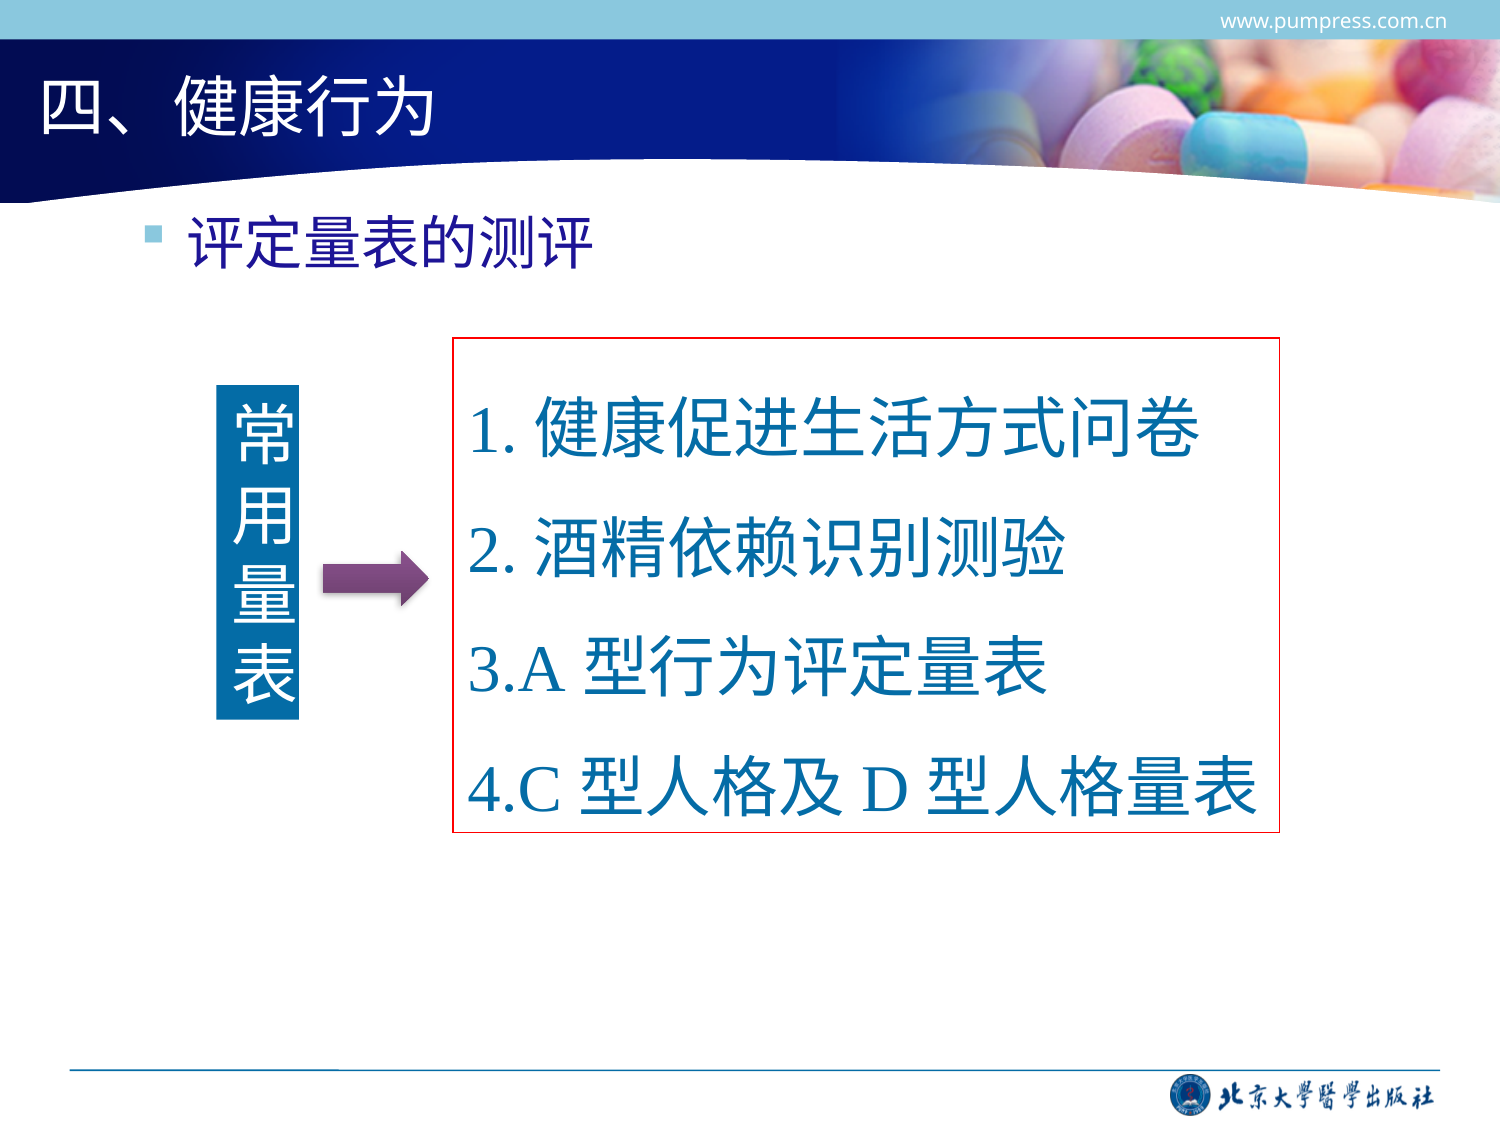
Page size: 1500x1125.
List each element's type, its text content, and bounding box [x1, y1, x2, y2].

picture [1170, 1074, 1436, 1118]
slide_number www.pumpress.com.cn [1024, 0, 1463, 38]
text_box 常用量表 [216, 385, 299, 720]
title 四、健康行为 [23, 58, 1349, 152]
list 评定量表的测评 [49, 198, 1463, 1026]
picture [0, 40, 1500, 203]
text_box [322, 550, 429, 607]
text_box 1.健康促进生活方式问卷 2.酒精依赖识别测验 3.A型行为评定量表 4.C型人格及D型人格量表 [452, 338, 1280, 833]
